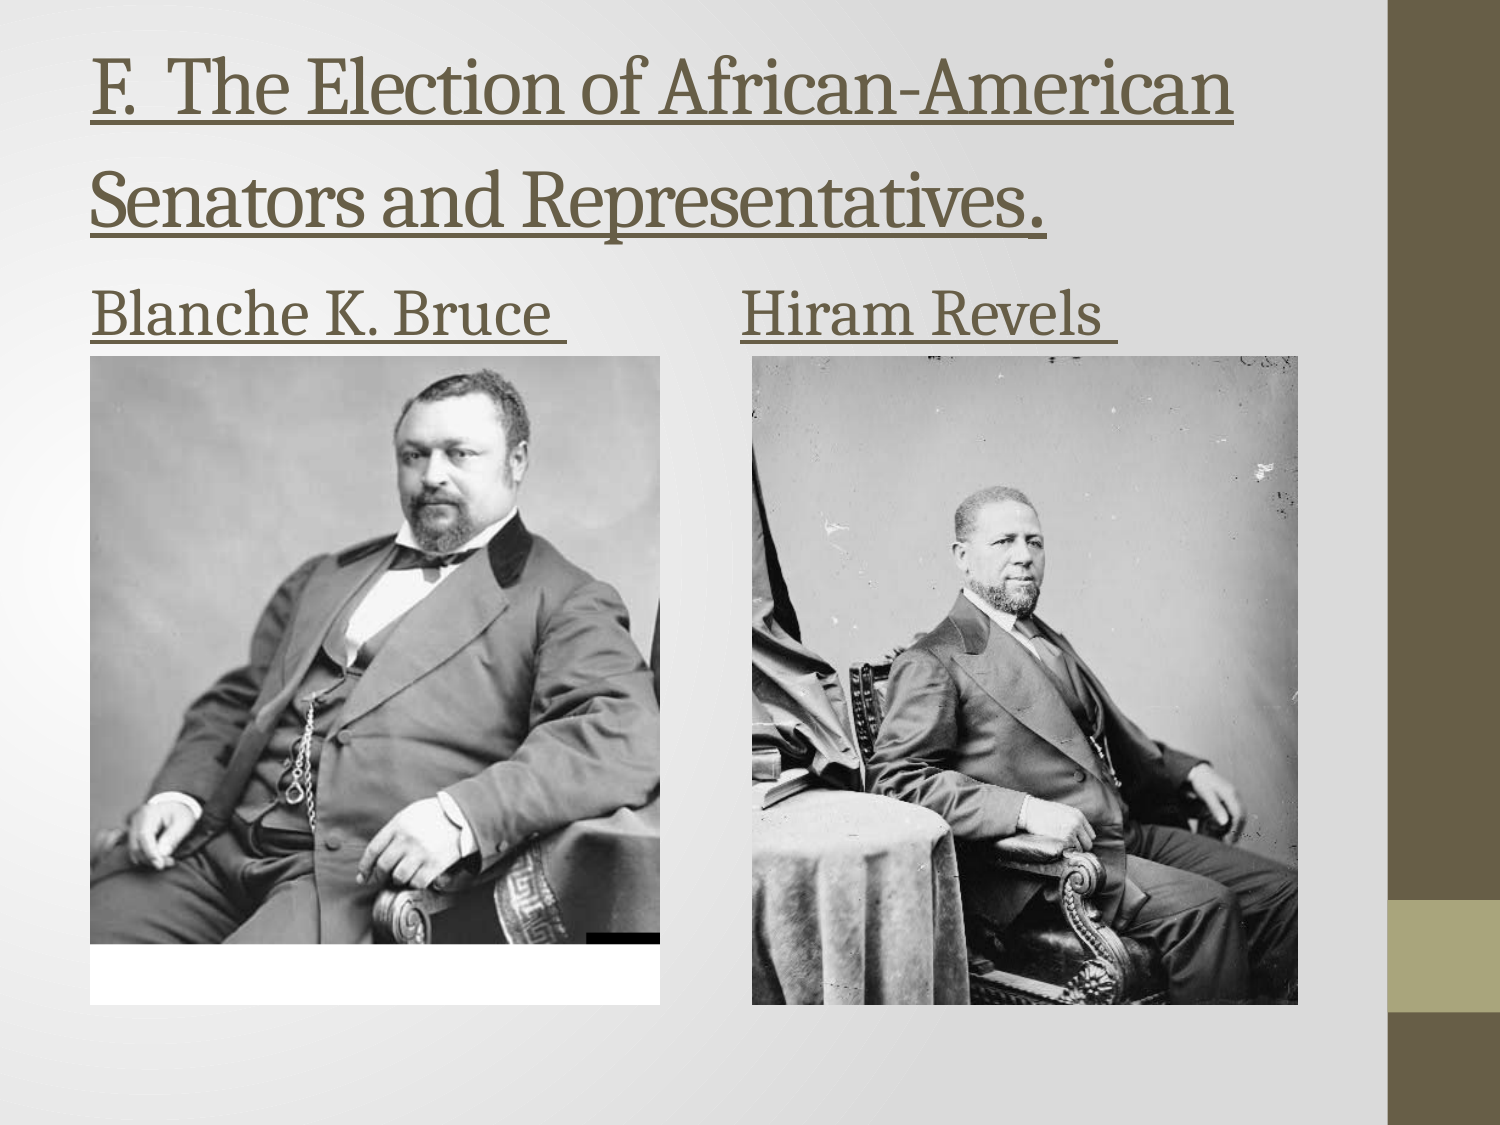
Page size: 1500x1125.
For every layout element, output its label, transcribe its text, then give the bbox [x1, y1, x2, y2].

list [751, 356, 1298, 1006]
list Blanche K. Bruce [75, 251, 675, 357]
list Hiram Revels [725, 251, 1325, 357]
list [89, 356, 660, 1006]
title F. The Election of African-American Senators and Representatives. [75, 45, 1325, 233]
